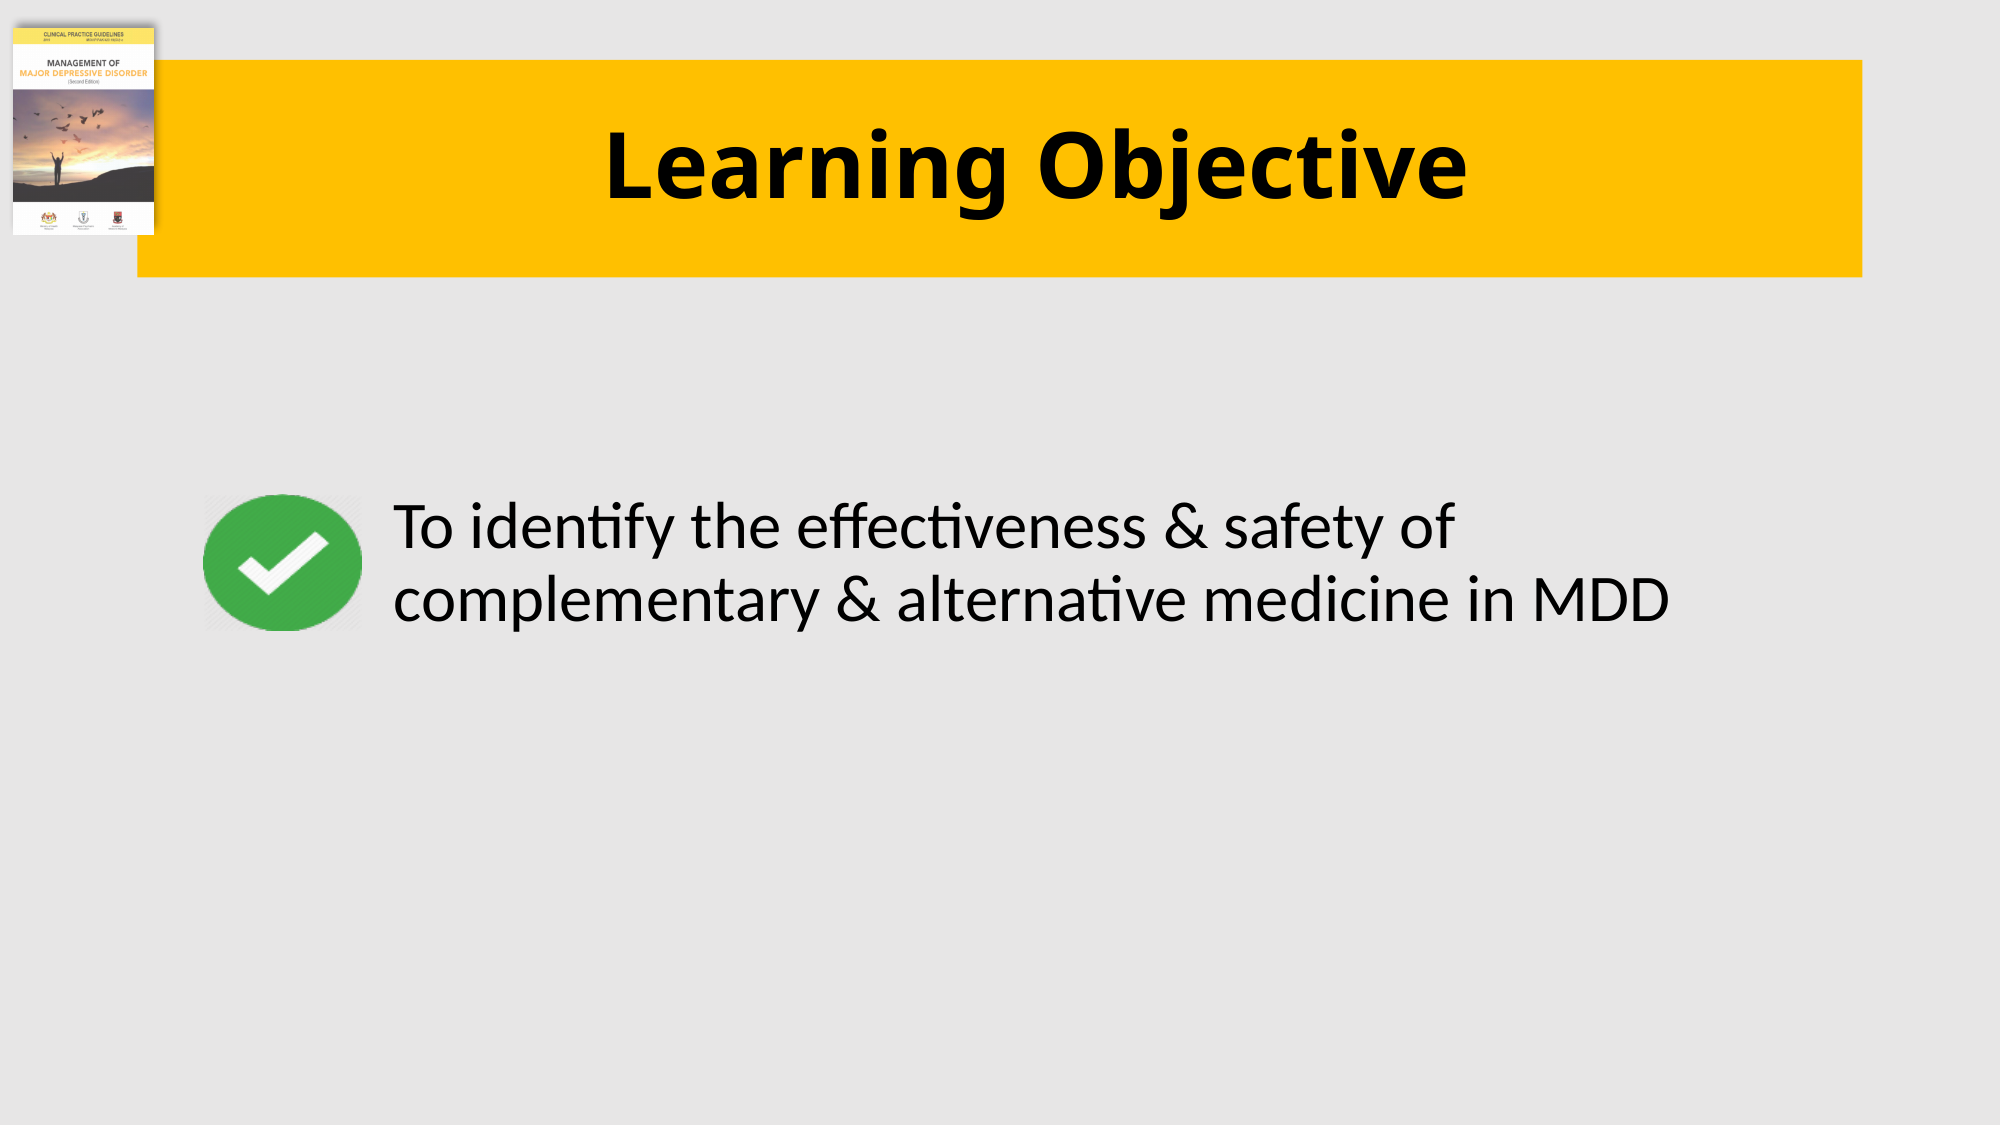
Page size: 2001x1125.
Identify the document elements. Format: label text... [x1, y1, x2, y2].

list To identify the effectiveness & safety of complementary & alternative medicine in MDD [378, 290, 1892, 1066]
title Learning Objective [137, 59, 1863, 278]
picture [203, 494, 362, 631]
picture [13, 28, 154, 235]
